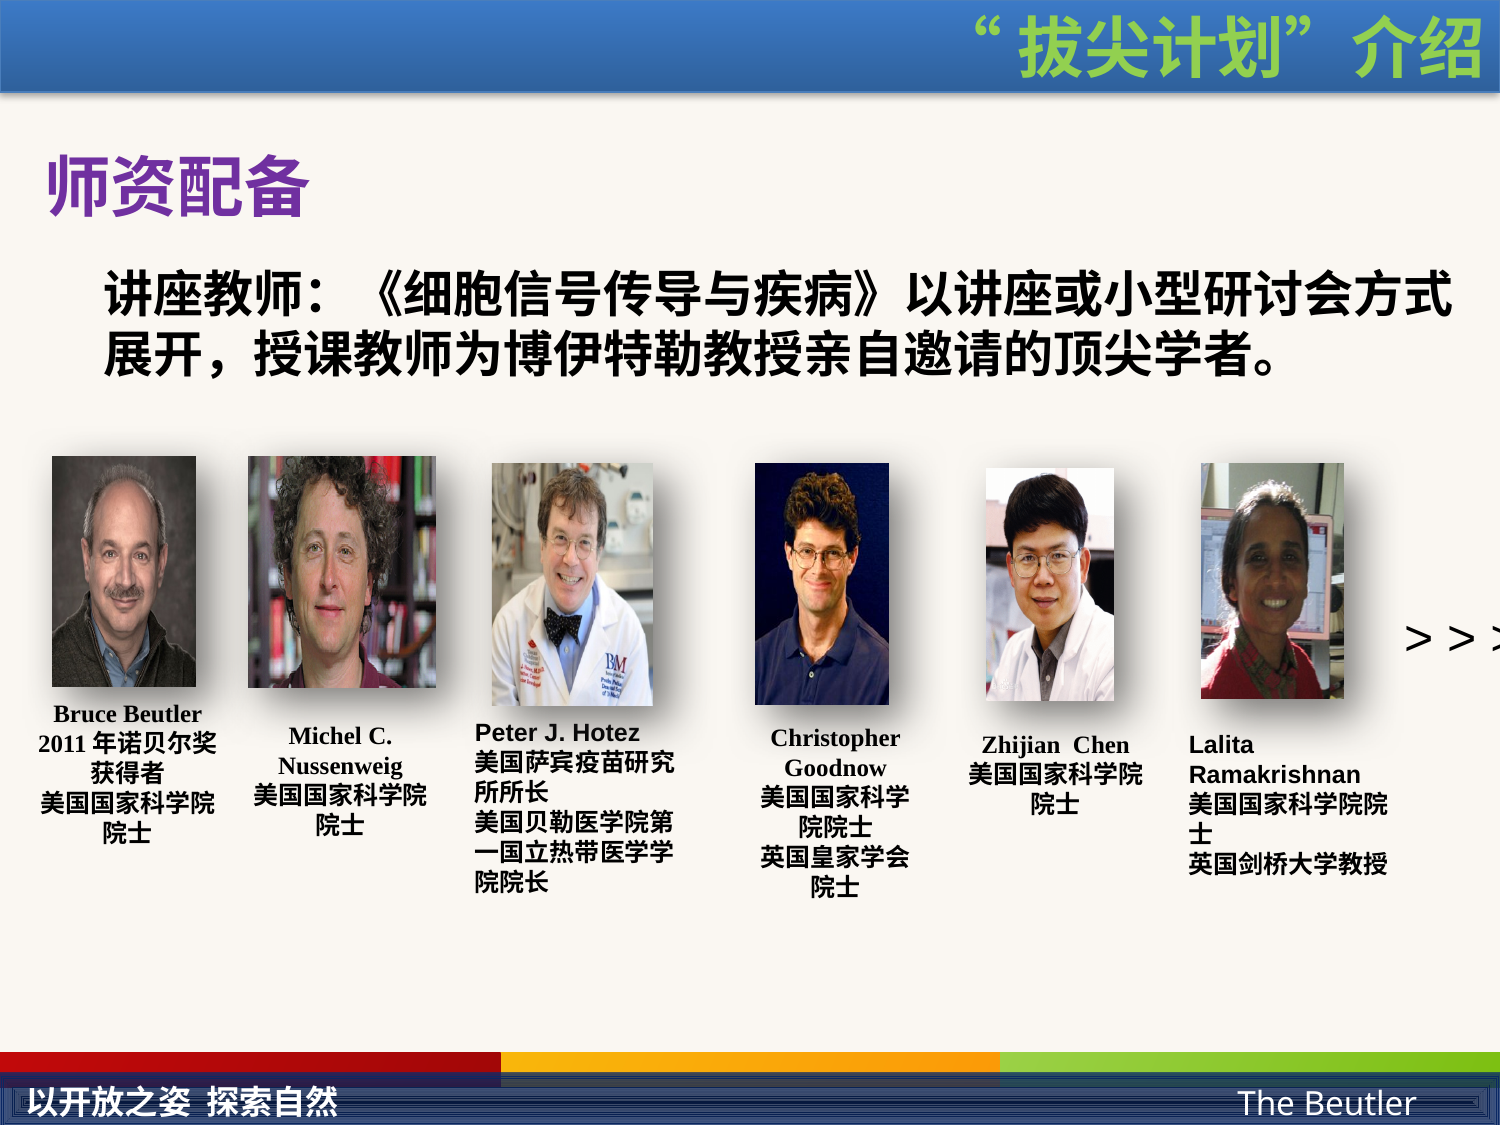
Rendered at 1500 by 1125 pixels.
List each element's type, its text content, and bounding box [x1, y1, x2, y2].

text_box Michel C. Nussenweig 美国国家科学院院士 [232, 712, 449, 847]
picture [1200, 463, 1344, 701]
text_box 师资配备 [29, 137, 1131, 232]
text_box Lalita Ramakrishnan 美国国家科学院院士 英国剑桥大学教授 [1173, 721, 1412, 886]
picture [51, 455, 197, 687]
text_box > > > [1391, 597, 1500, 673]
text_box Zhijian Chen 美国国家科学院院士 [949, 721, 1162, 826]
text_box Bruce Beutler 2011年诺贝尔奖获得者 美国国家科学院院士 [17, 690, 238, 855]
picture [986, 468, 1114, 701]
text_box Peter J. Hotez 美国萨宾疫苗研究所所长 美国贝勒医学院第一国立热带医学学院院长 [460, 708, 713, 904]
picture [491, 463, 654, 706]
text_box Christopher Goodnow 美国国家科学院院士 英国皇家学会院士 [733, 714, 938, 909]
picture [755, 463, 890, 706]
picture [247, 455, 436, 688]
text_box 讲座教师：《细胞信号传导与疾病》以讲座或小型研讨会方式展开，授课教师为博伊特勒教授亲自邀请的顶尖学者。 [88, 255, 1500, 451]
title “拔尖计划”介绍 [0, 0, 1500, 93]
